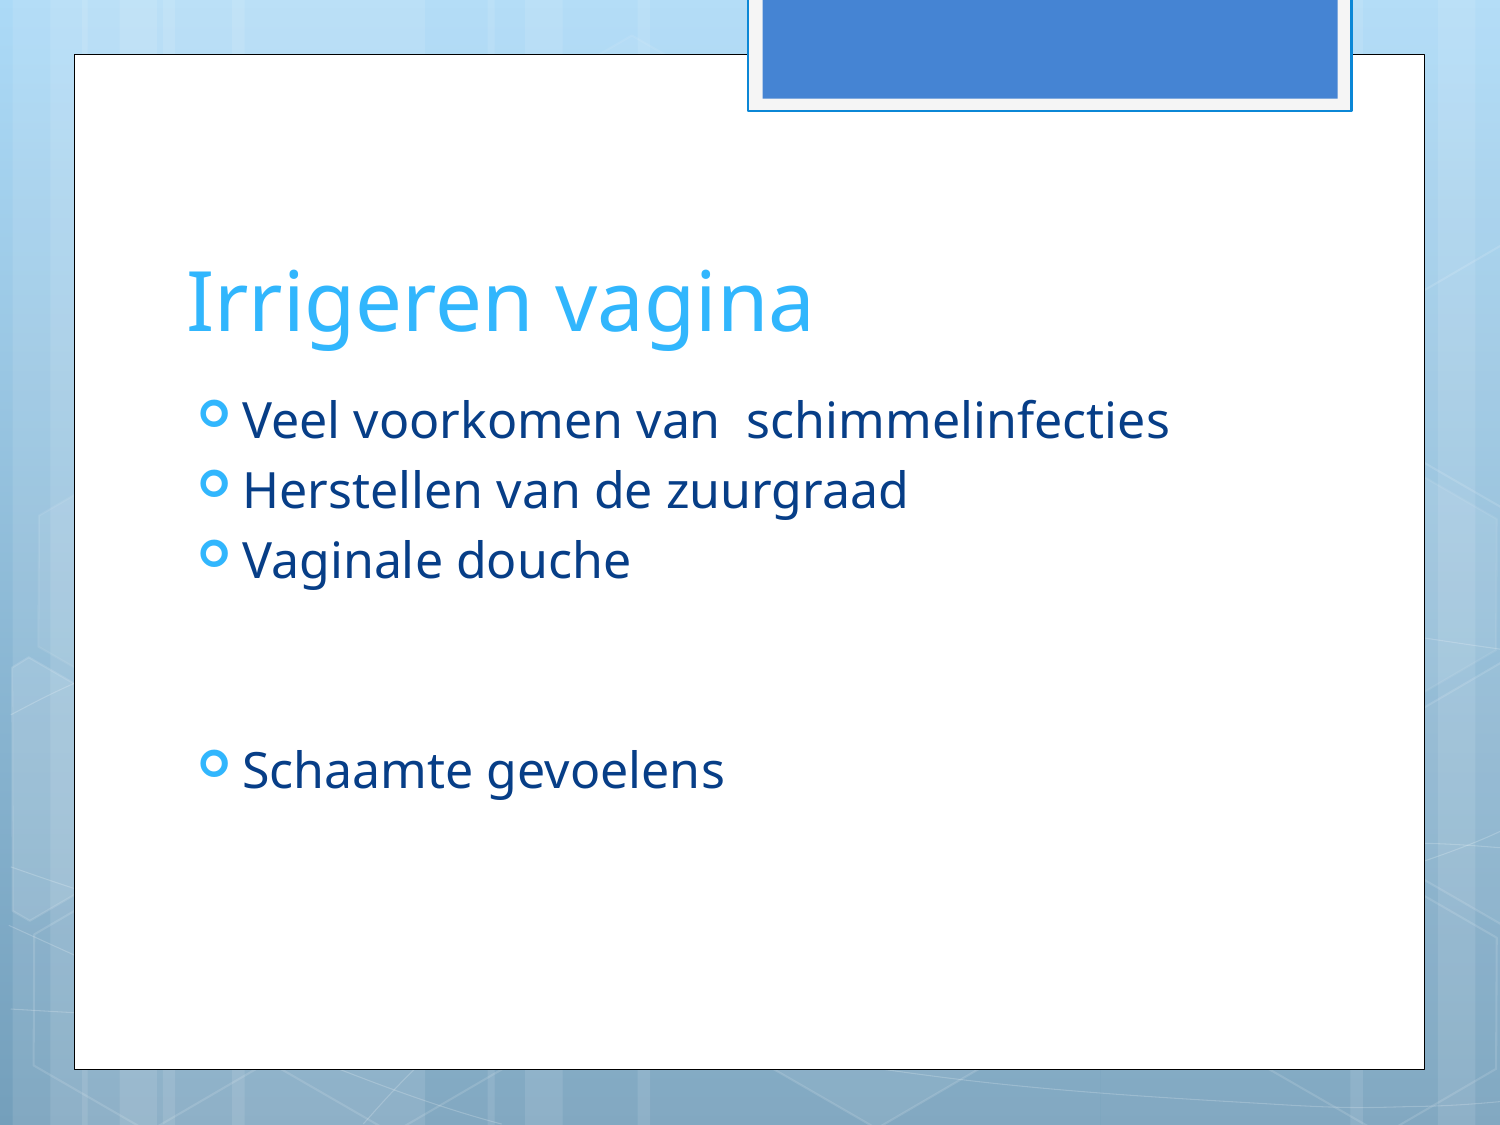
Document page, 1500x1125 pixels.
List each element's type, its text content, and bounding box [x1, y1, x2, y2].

list Veel voorkomen van schimmelinfecties Herstellen van de zuurgraad Vaginale douche Schaamte gevoelens [171, 381, 1283, 957]
title Irrigeren vagina [171, 168, 1324, 357]
